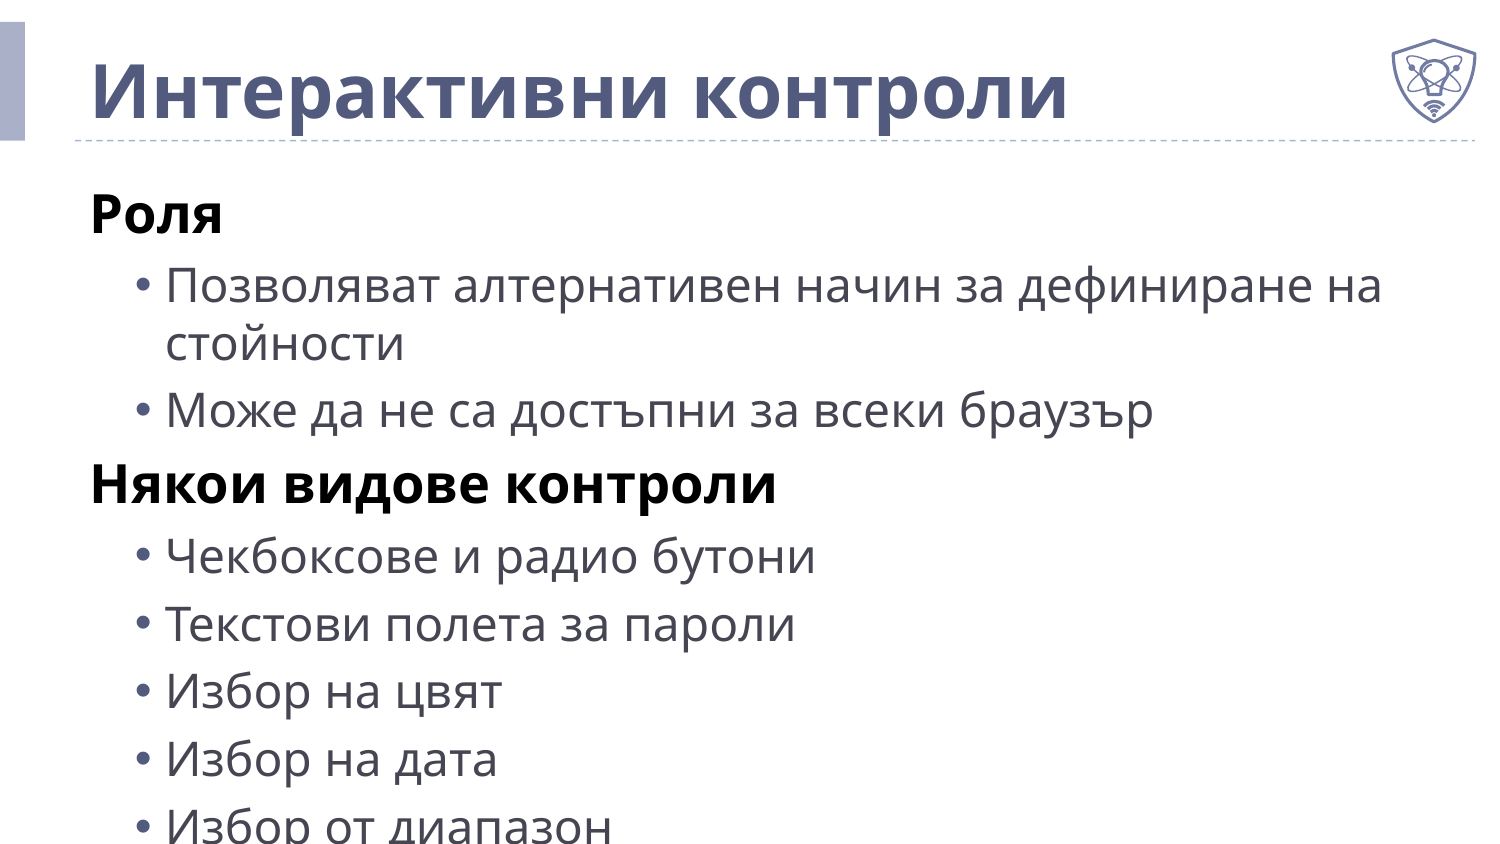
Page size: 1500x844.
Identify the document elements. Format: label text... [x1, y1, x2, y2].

list Роля Позволяват алтернативен начин за дефиниране на стойности Може да не са достъпни за всеки браузър Някои видове контроли Чекбоксове и радио бутони Текстови полета за пароли Избор на цвят Избор на дата Избор от диапазон [75, 171, 1475, 835]
title Интерактивни контроли [75, 18, 1475, 141]
